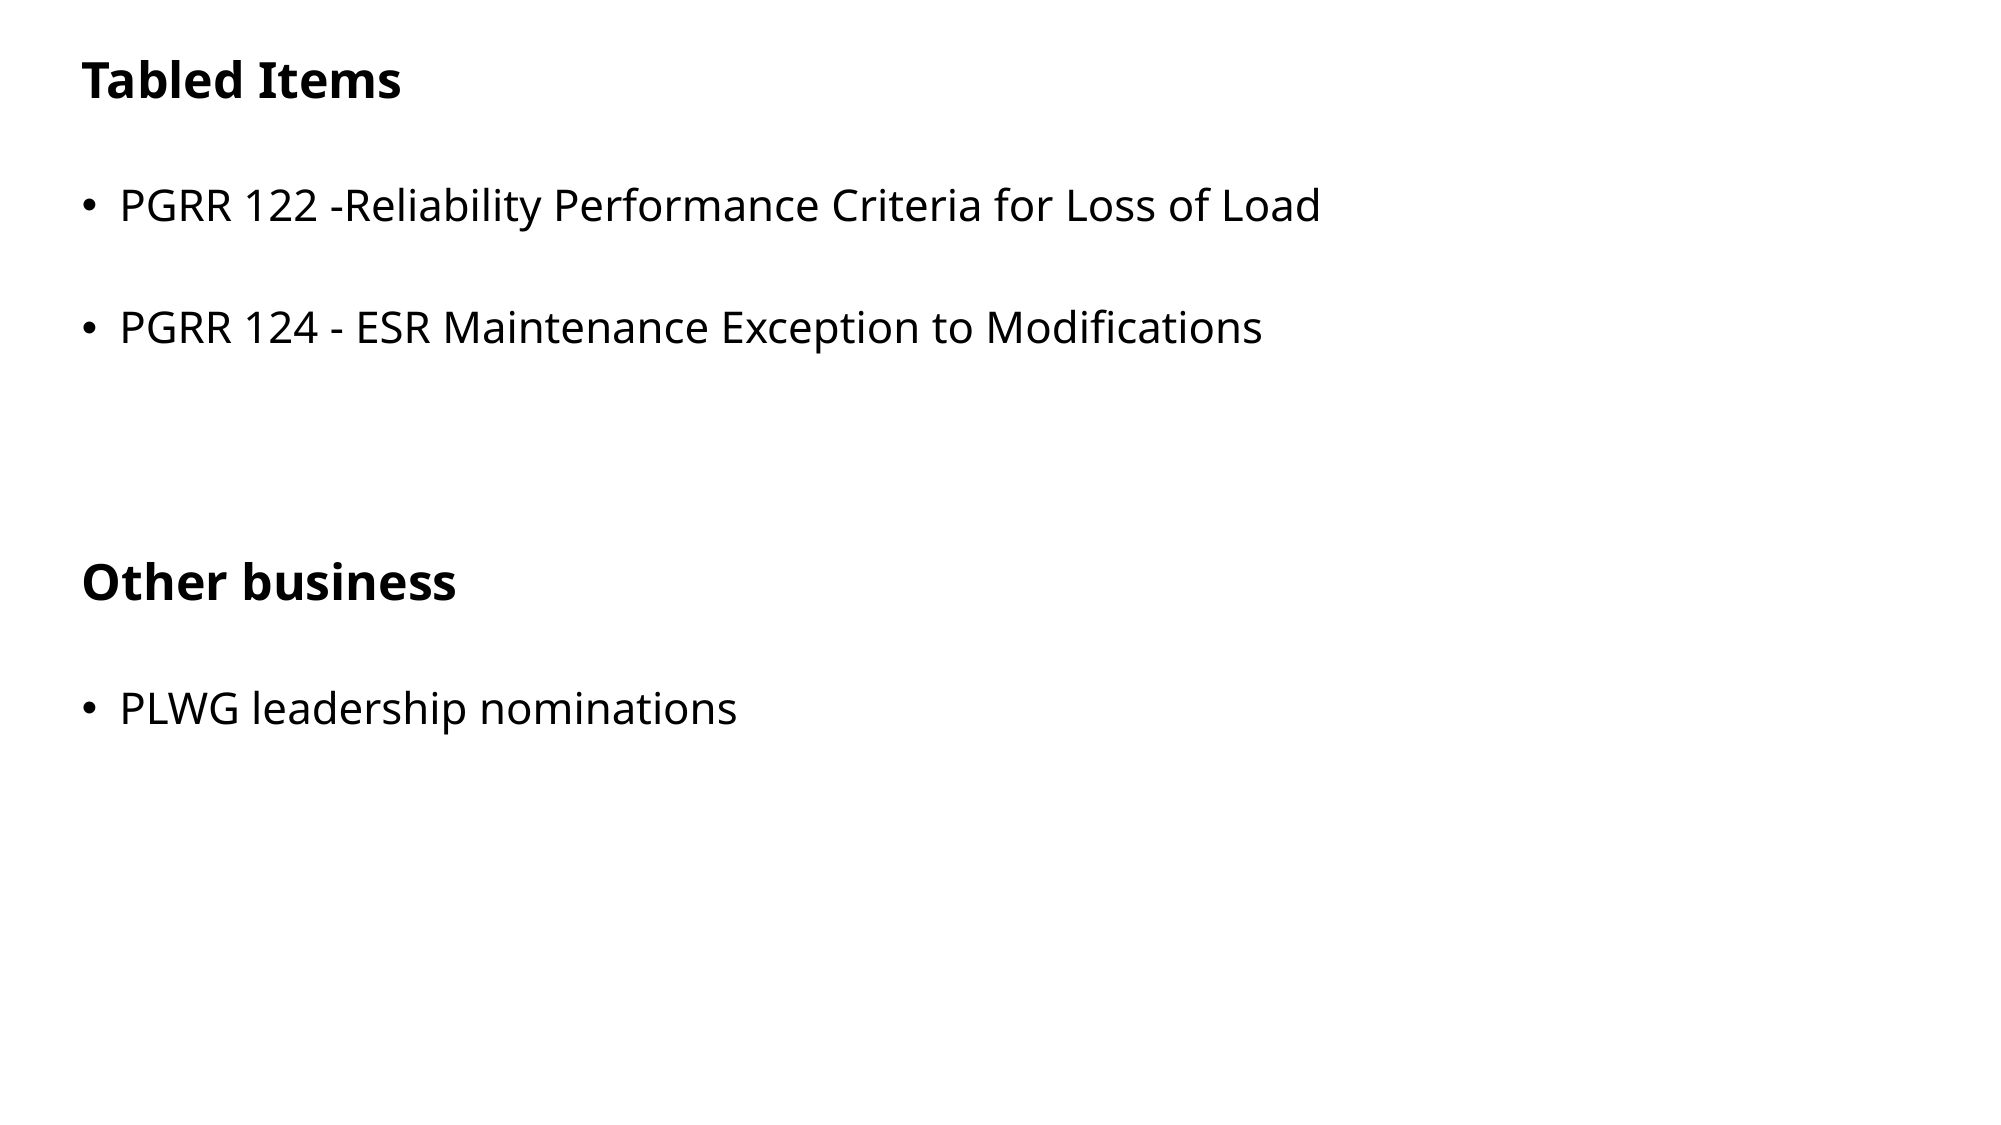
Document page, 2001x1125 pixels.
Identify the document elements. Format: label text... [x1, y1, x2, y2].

list Tabled Items PGRR 122 -Reliability Performance Criteria for Loss of Load PGRR 124 - ESR Maintenance Exception to Modifications Other business PLWG leadership nominations [66, 47, 1792, 827]
